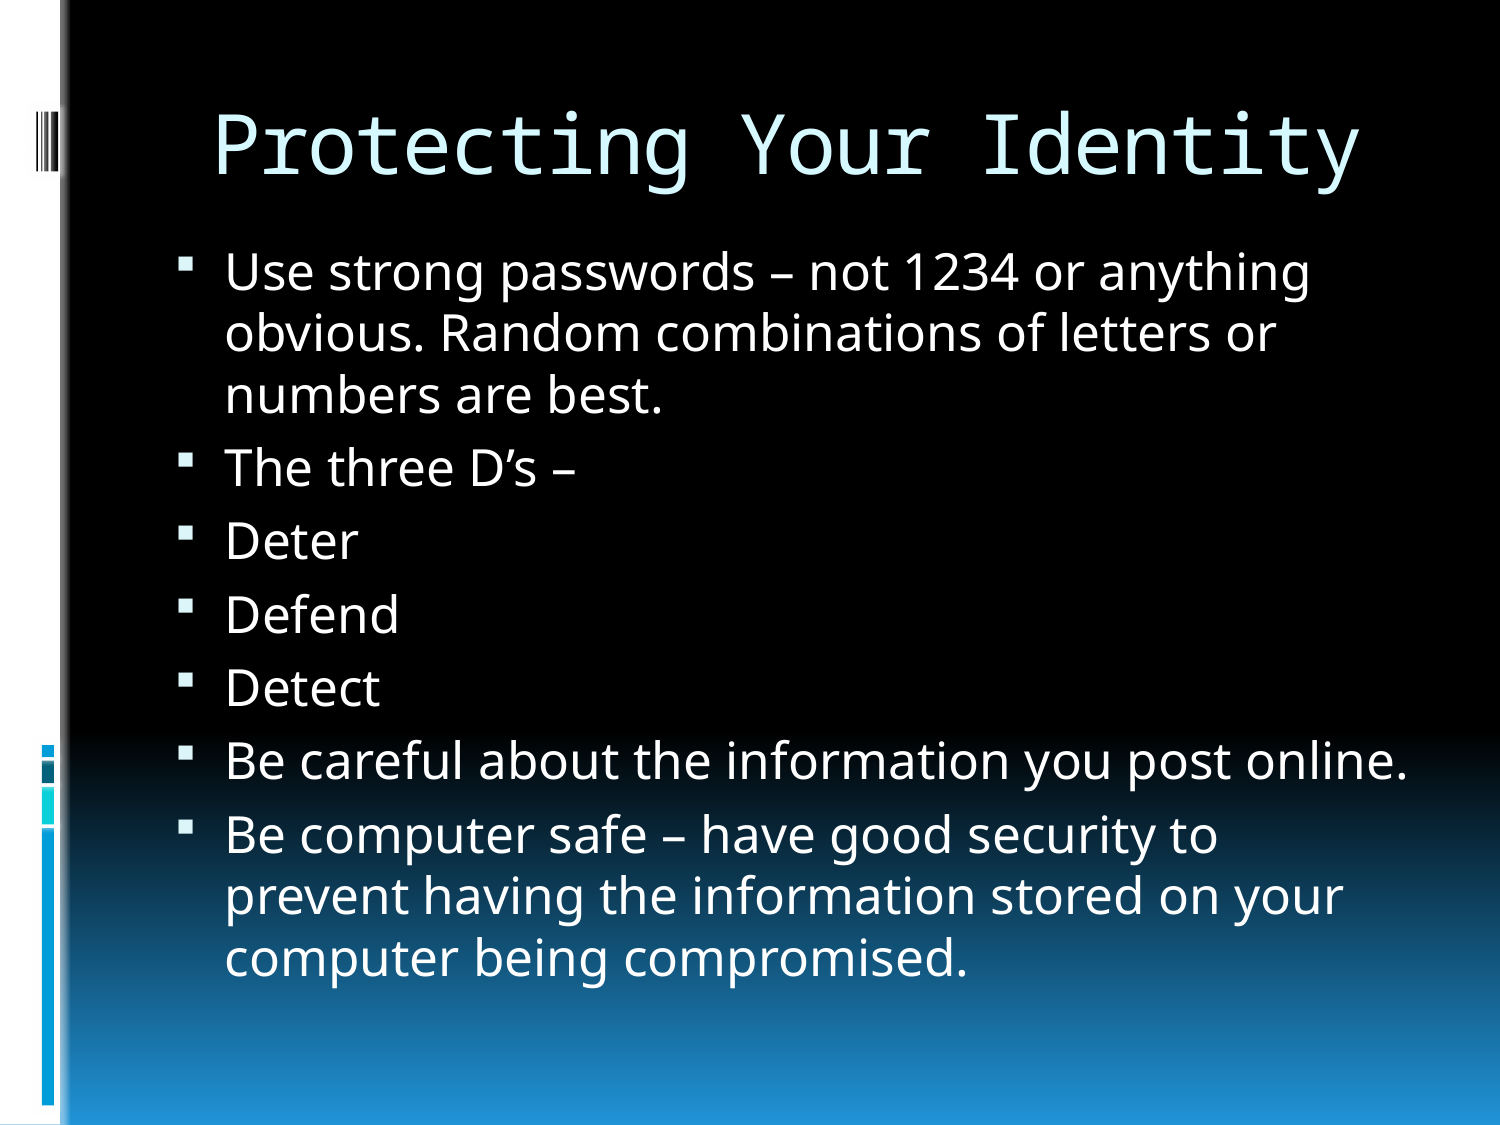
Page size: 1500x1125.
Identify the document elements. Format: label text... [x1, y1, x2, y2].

list Use strong passwords – not 1234 or anything obvious. Random combinations of letters or numbers are best. The three D’s – Deter Defend Detect Be careful about the information you post online. Be computer safe – have good security to prevent having the information stored on your computer being compromised. [150, 231, 1425, 1043]
title Protecting Your Identity [150, 83, 1425, 231]
